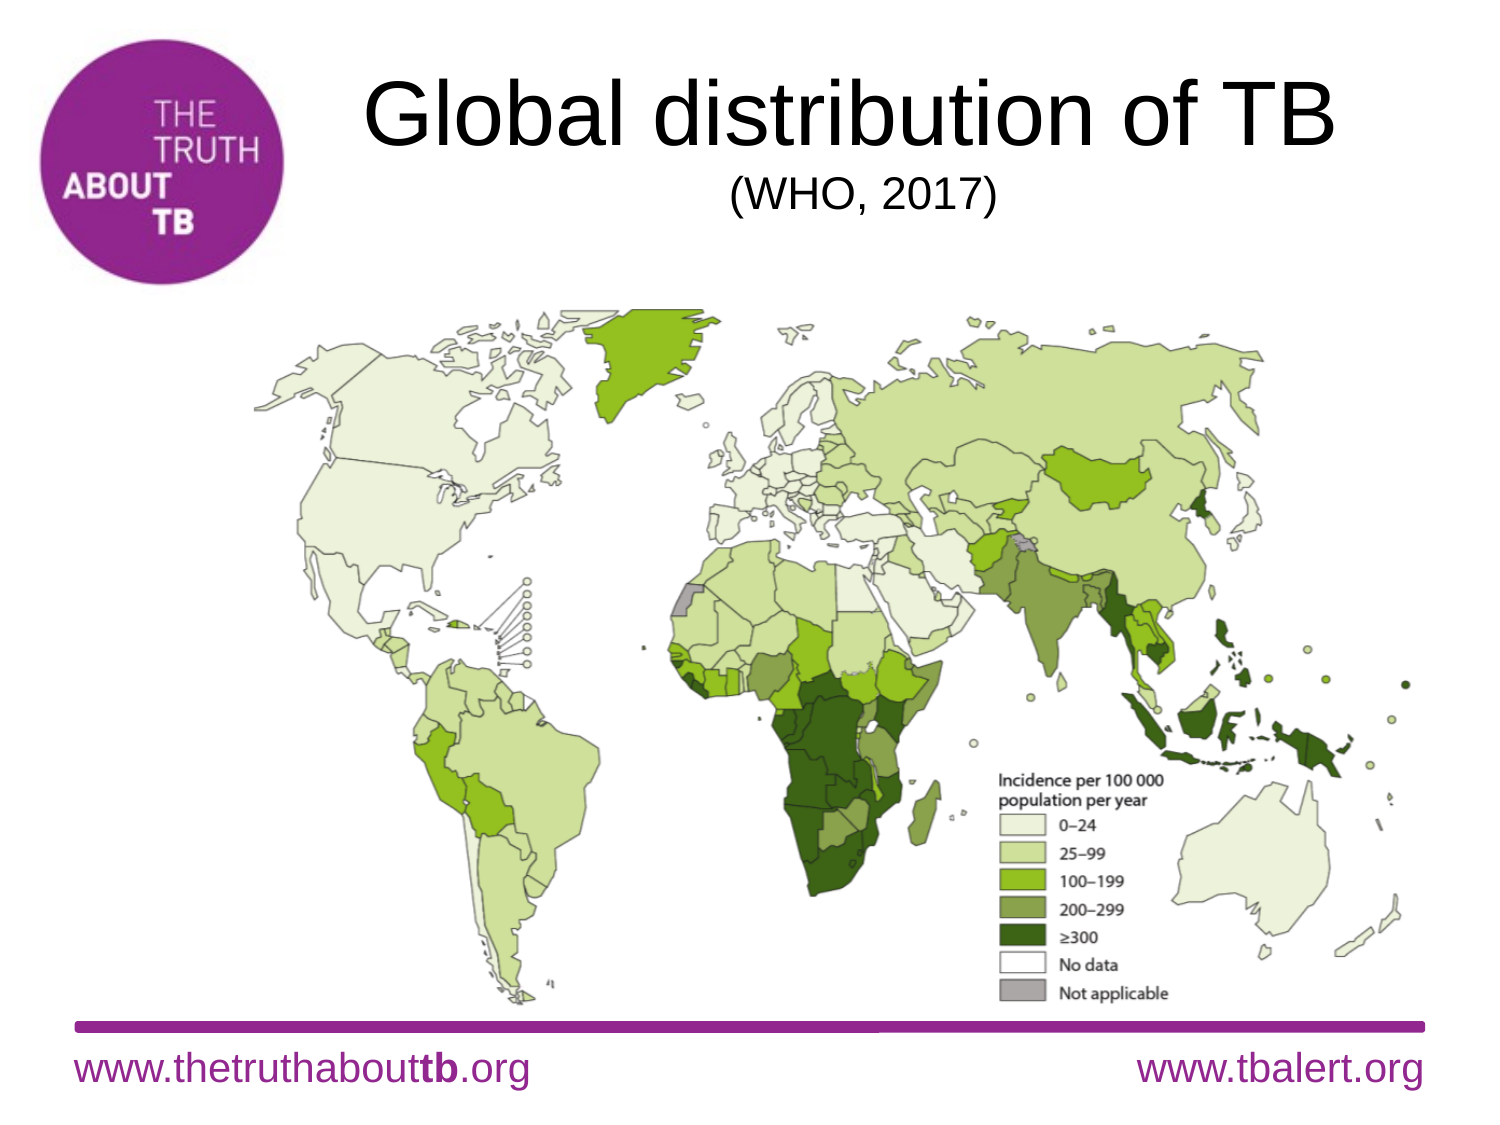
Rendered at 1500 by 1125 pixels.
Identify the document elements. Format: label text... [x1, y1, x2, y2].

picture [29, 29, 1412, 1017]
title Global distribution of TB (WHO, 2017) [301, 42, 1427, 231]
